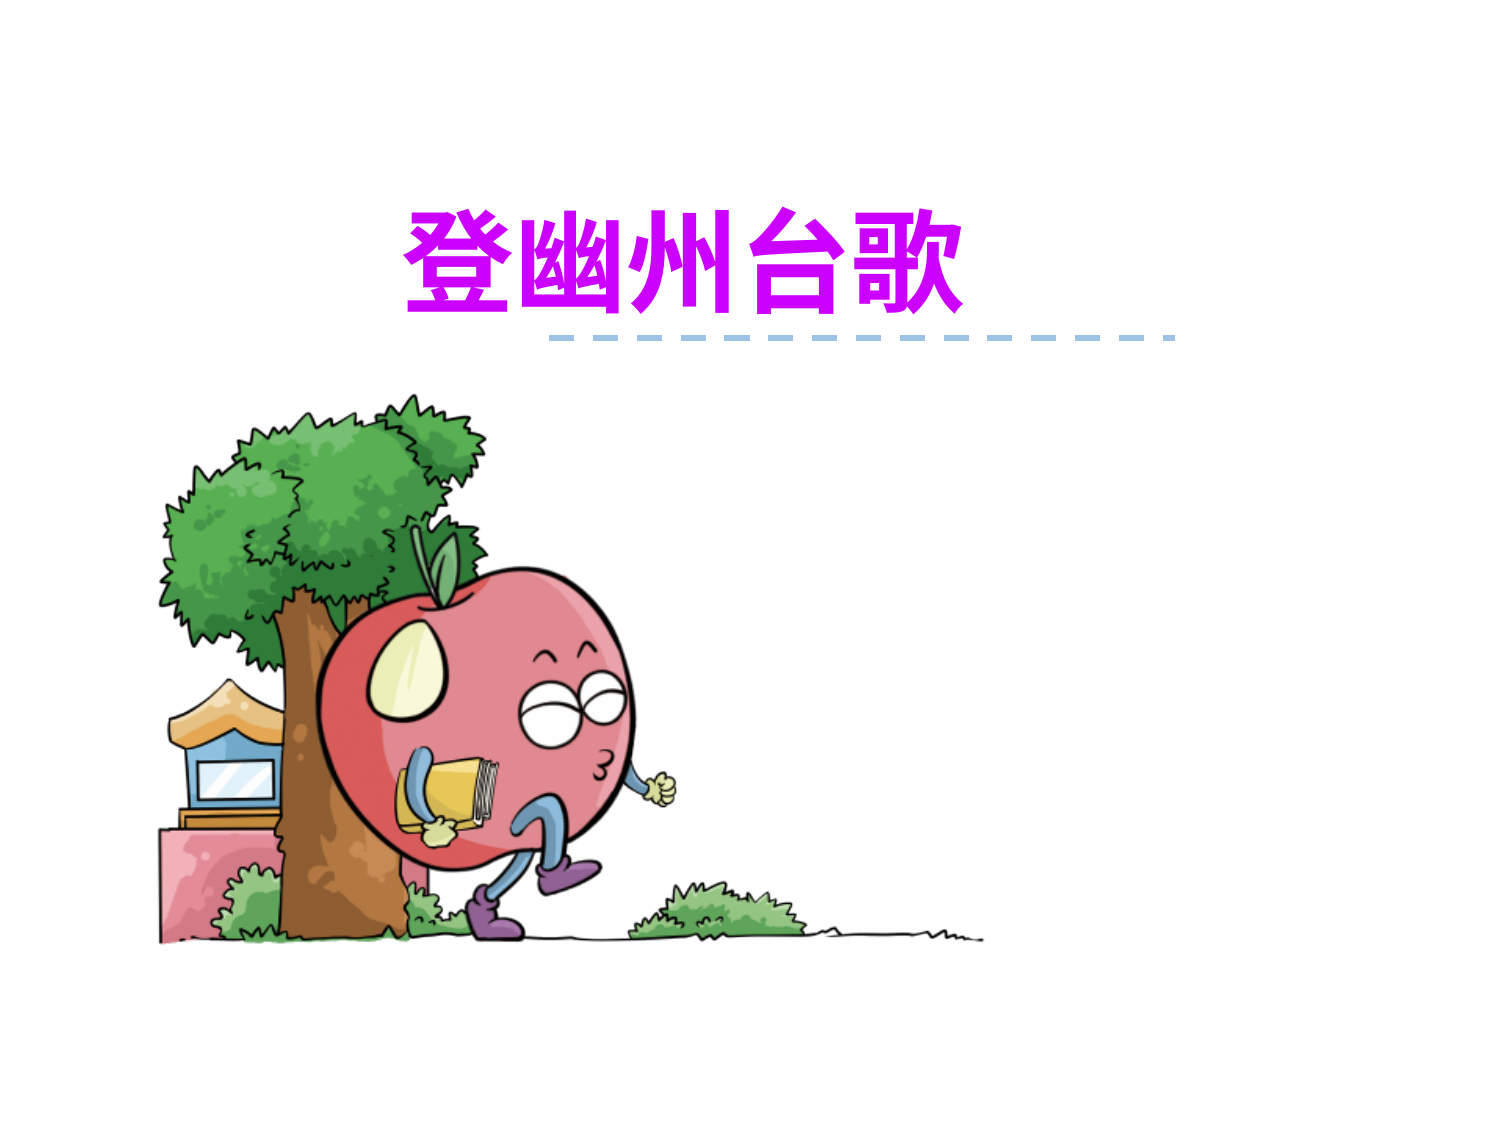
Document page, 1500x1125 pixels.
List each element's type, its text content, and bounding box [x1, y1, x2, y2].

picture [147, 385, 996, 964]
text_box 登幽州台歌 [0, 184, 1385, 335]
